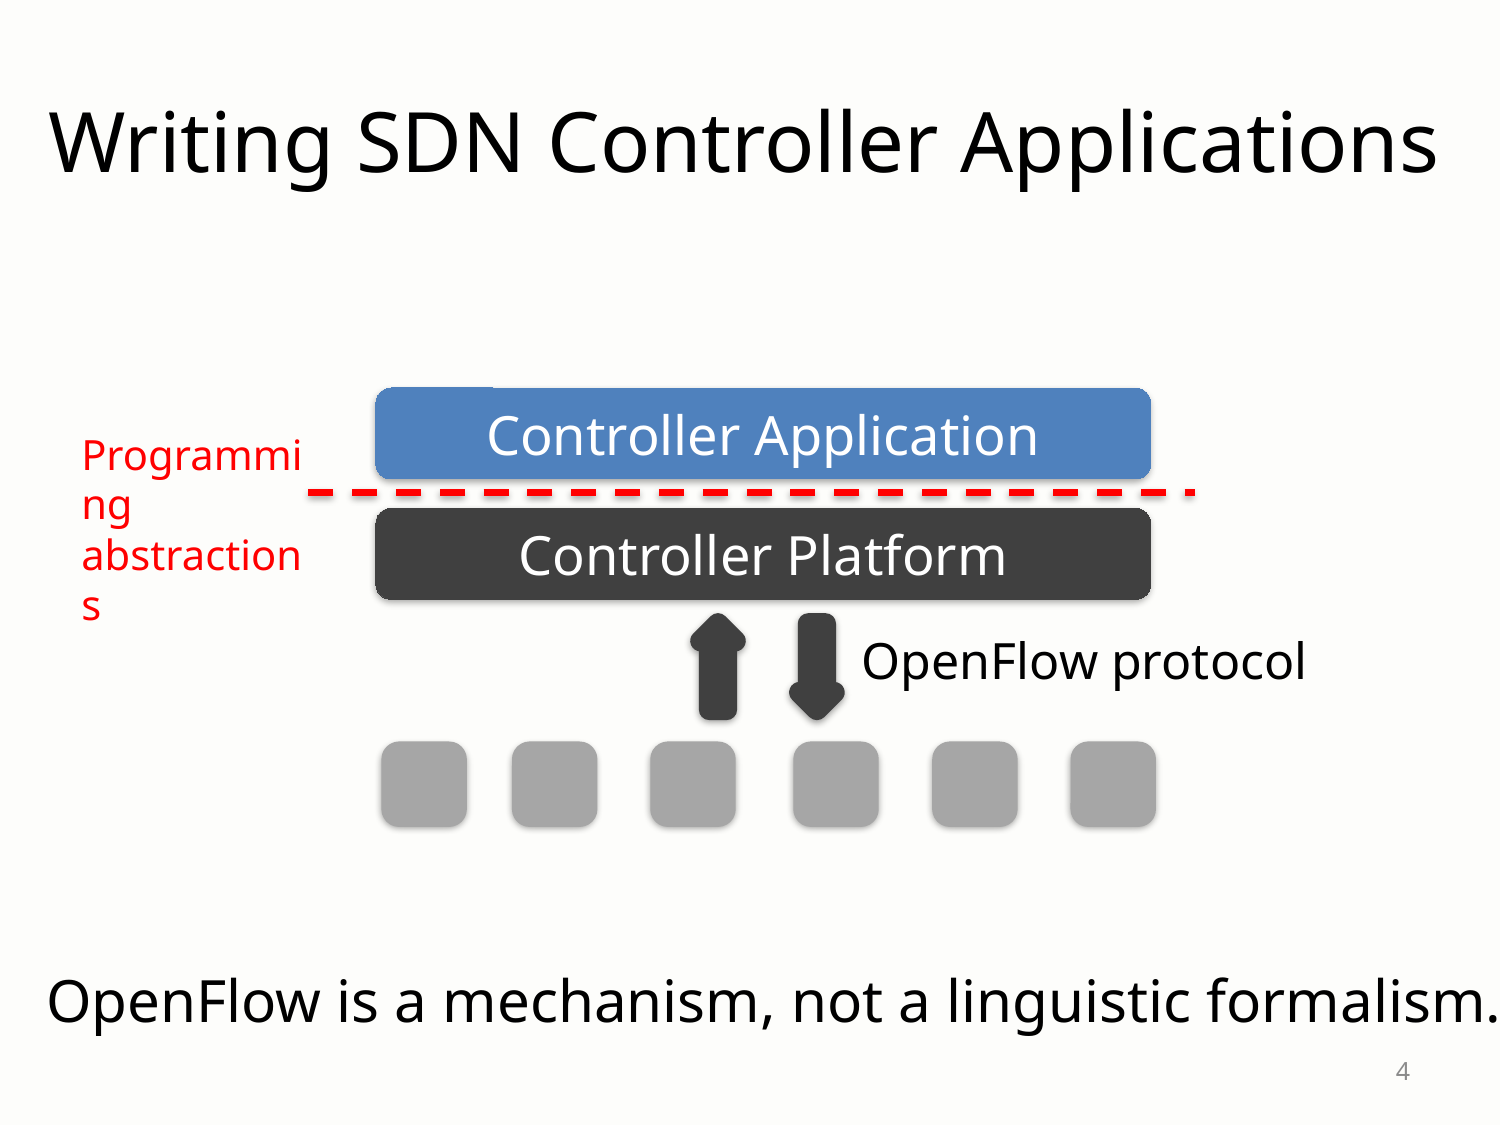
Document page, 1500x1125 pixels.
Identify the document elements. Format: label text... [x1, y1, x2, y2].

text_box [698, 621, 738, 712]
text_box [515, 744, 595, 824]
text_box [935, 744, 1015, 824]
text_box Programming abstractions [66, 421, 333, 636]
text_box Controller Application [375, 387, 1151, 479]
text_box [796, 744, 876, 824]
text_box [797, 621, 837, 712]
slide_number 4 [1074, 1042, 1425, 1103]
text_box [384, 744, 464, 824]
text_box Controller Platform [375, 508, 1151, 600]
text_box [1073, 744, 1153, 824]
text_box OpenFlow protocol [847, 622, 1323, 697]
text_box [653, 744, 733, 824]
text_box OpenFlow is a mechanism, not a linguistic formalism. [31, 956, 1500, 1042]
title Writing SDN Controller Applications [16, 45, 1473, 233]
